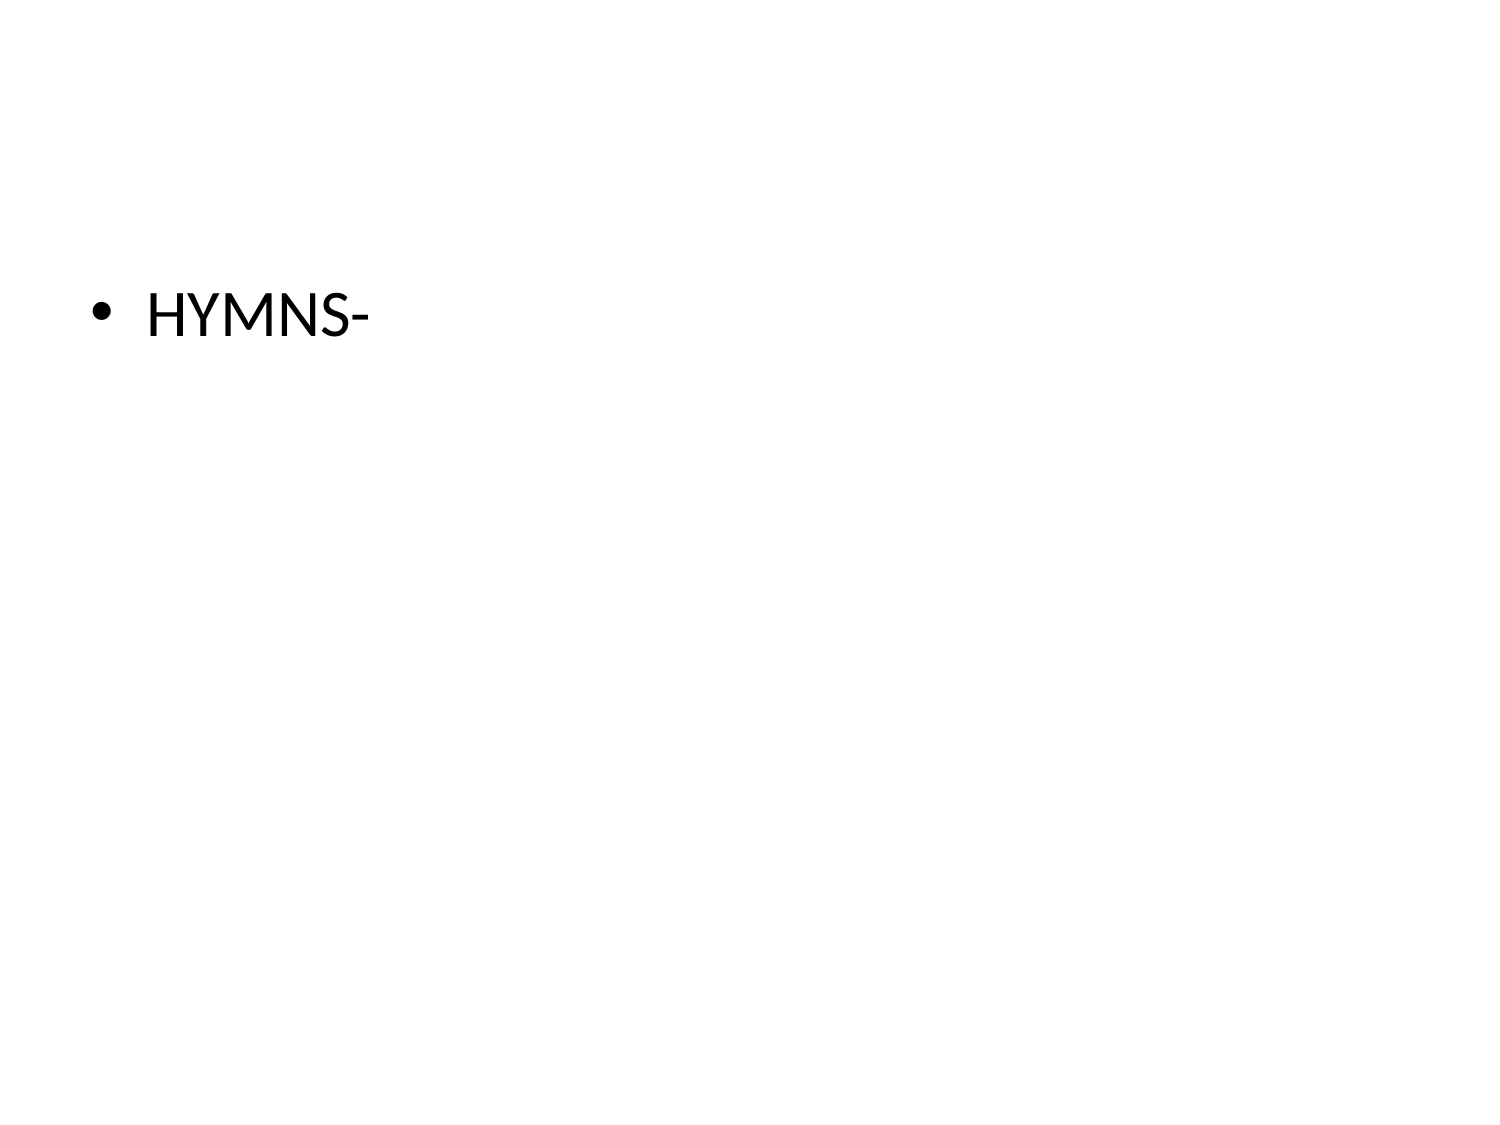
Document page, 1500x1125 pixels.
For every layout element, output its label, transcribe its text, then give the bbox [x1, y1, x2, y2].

list HYMNS- [75, 262, 1425, 1005]
